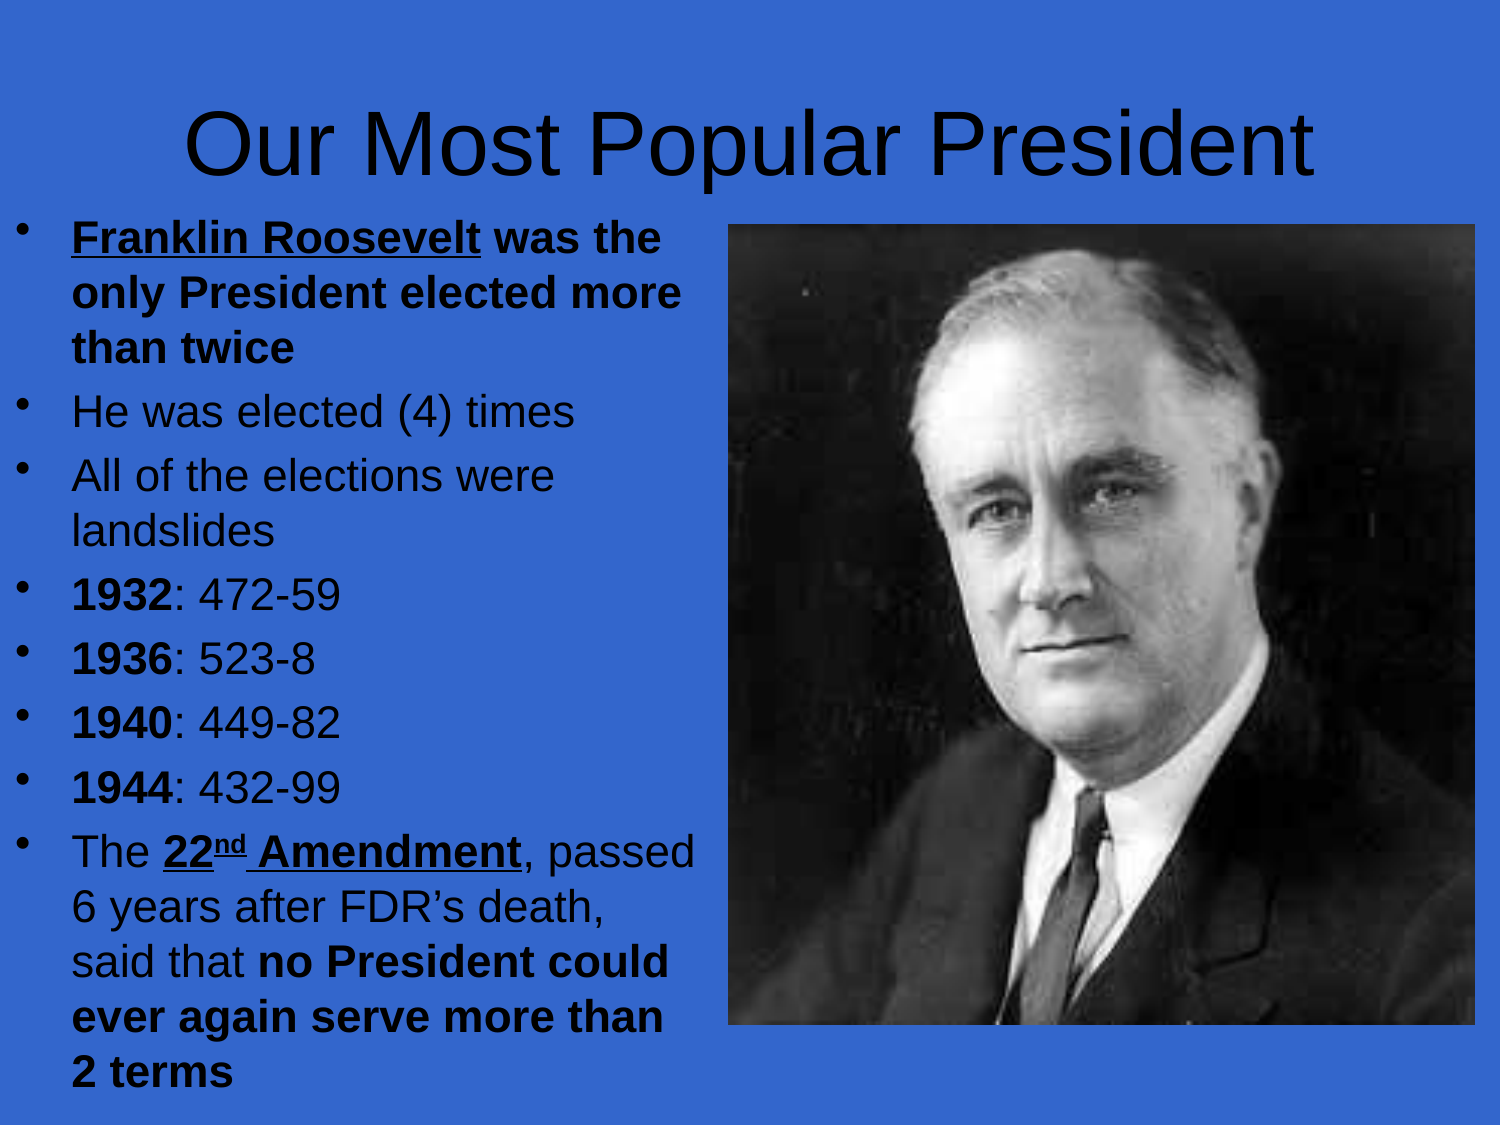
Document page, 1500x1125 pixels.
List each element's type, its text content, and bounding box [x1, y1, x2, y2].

title Our Most Popular President [75, 45, 1425, 233]
list Franklin Roosevelt was the only President elected more than twice He was elected (4) times All of the elections were landslides 1932: 472-59 1936: 523-8 1940: 449-82 1944: 432-99 The 22nd Amendment, passed 6 years after FDR’s death, said that no President could ever again serve more than 2 terms [0, 200, 713, 1100]
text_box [728, 224, 1475, 1026]
